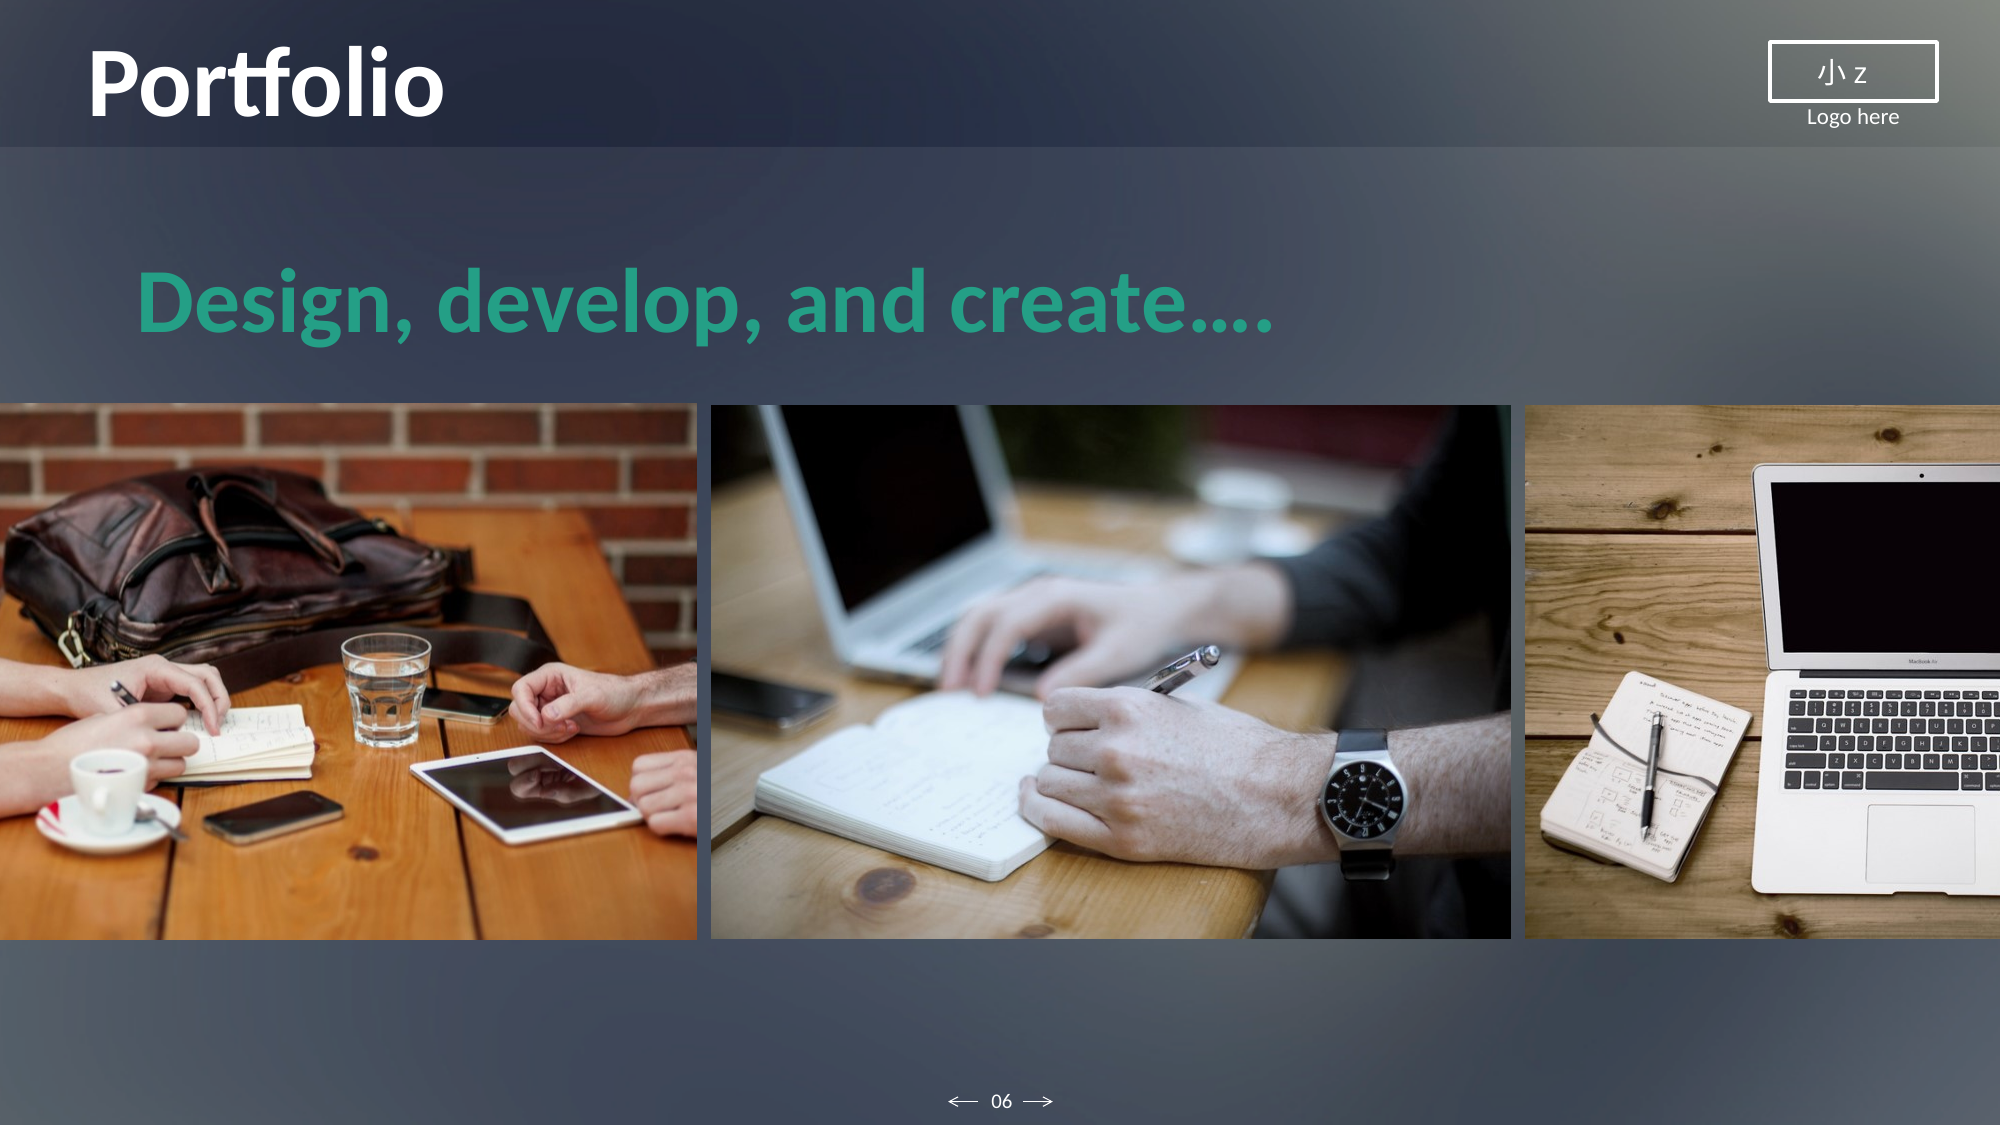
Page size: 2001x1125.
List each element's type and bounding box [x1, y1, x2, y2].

picture [0, 0, 2000, 1125]
text_box [947, 1079, 1054, 1123]
text_box [1769, 41, 1938, 138]
